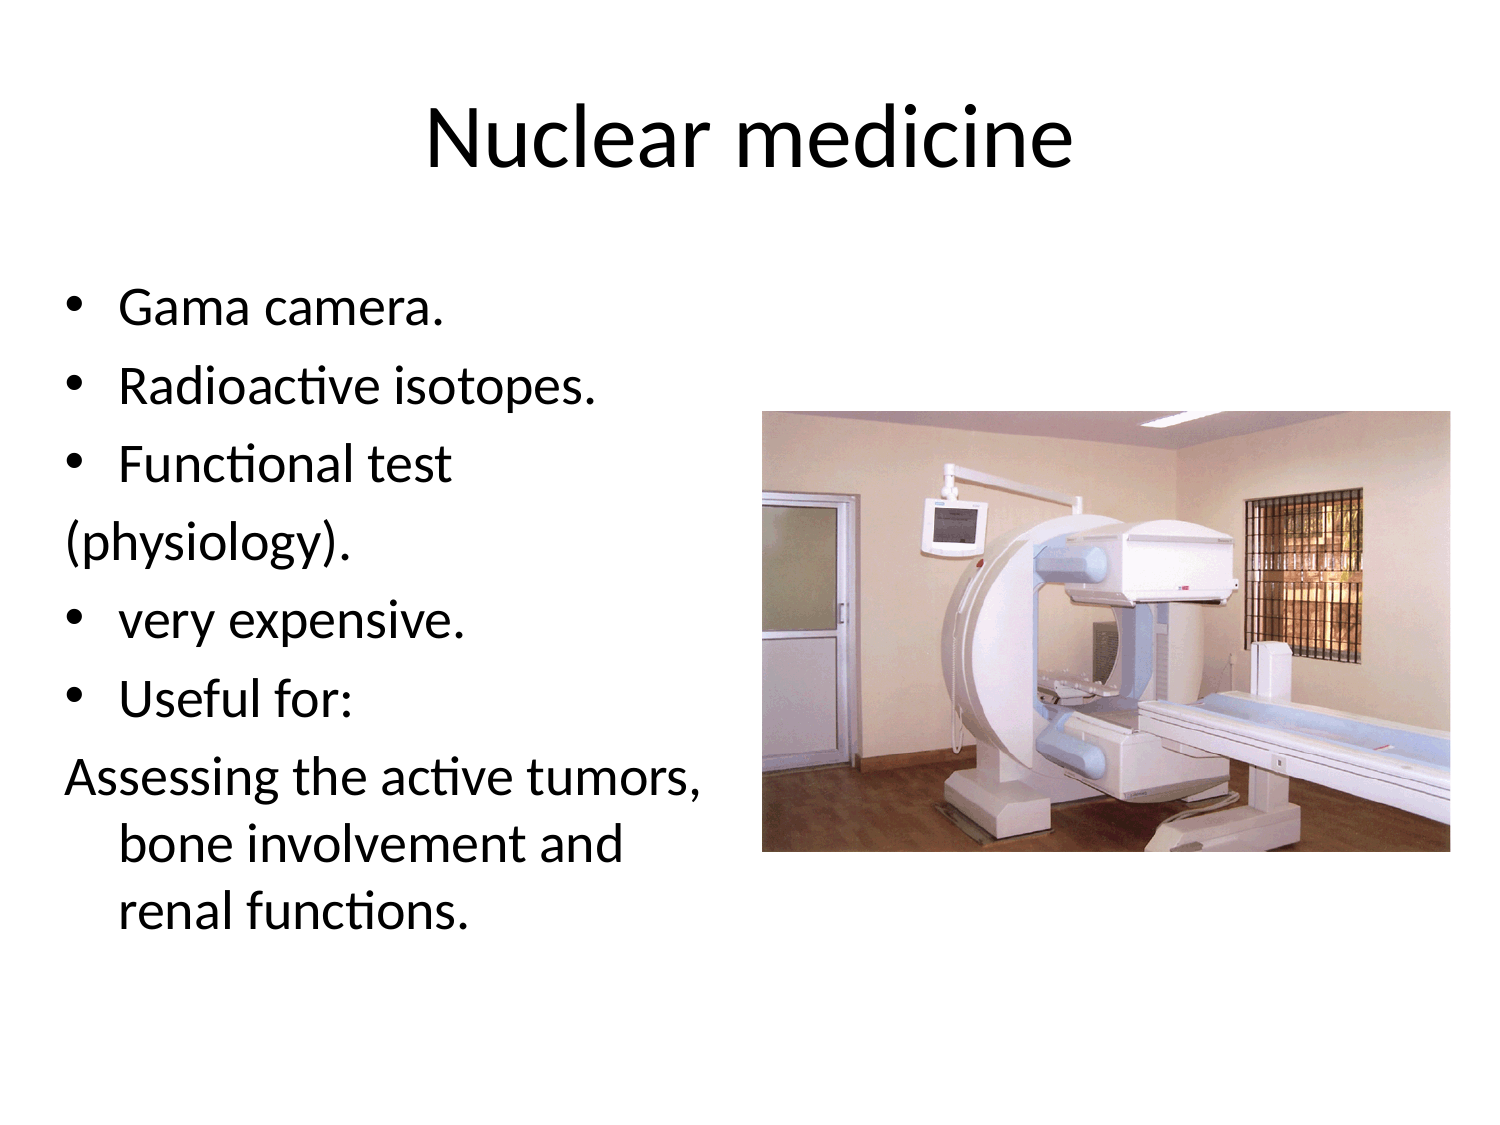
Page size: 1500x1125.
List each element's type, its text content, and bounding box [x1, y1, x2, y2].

list Gama camera. Radioactive isotopes. Functional test (physiology). very expensive. Useful for: Assessing the active tumors, bone involvement and renal functions. [49, 262, 738, 1001]
title Nuclear medicine [49, 37, 1451, 225]
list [762, 410, 1451, 852]
